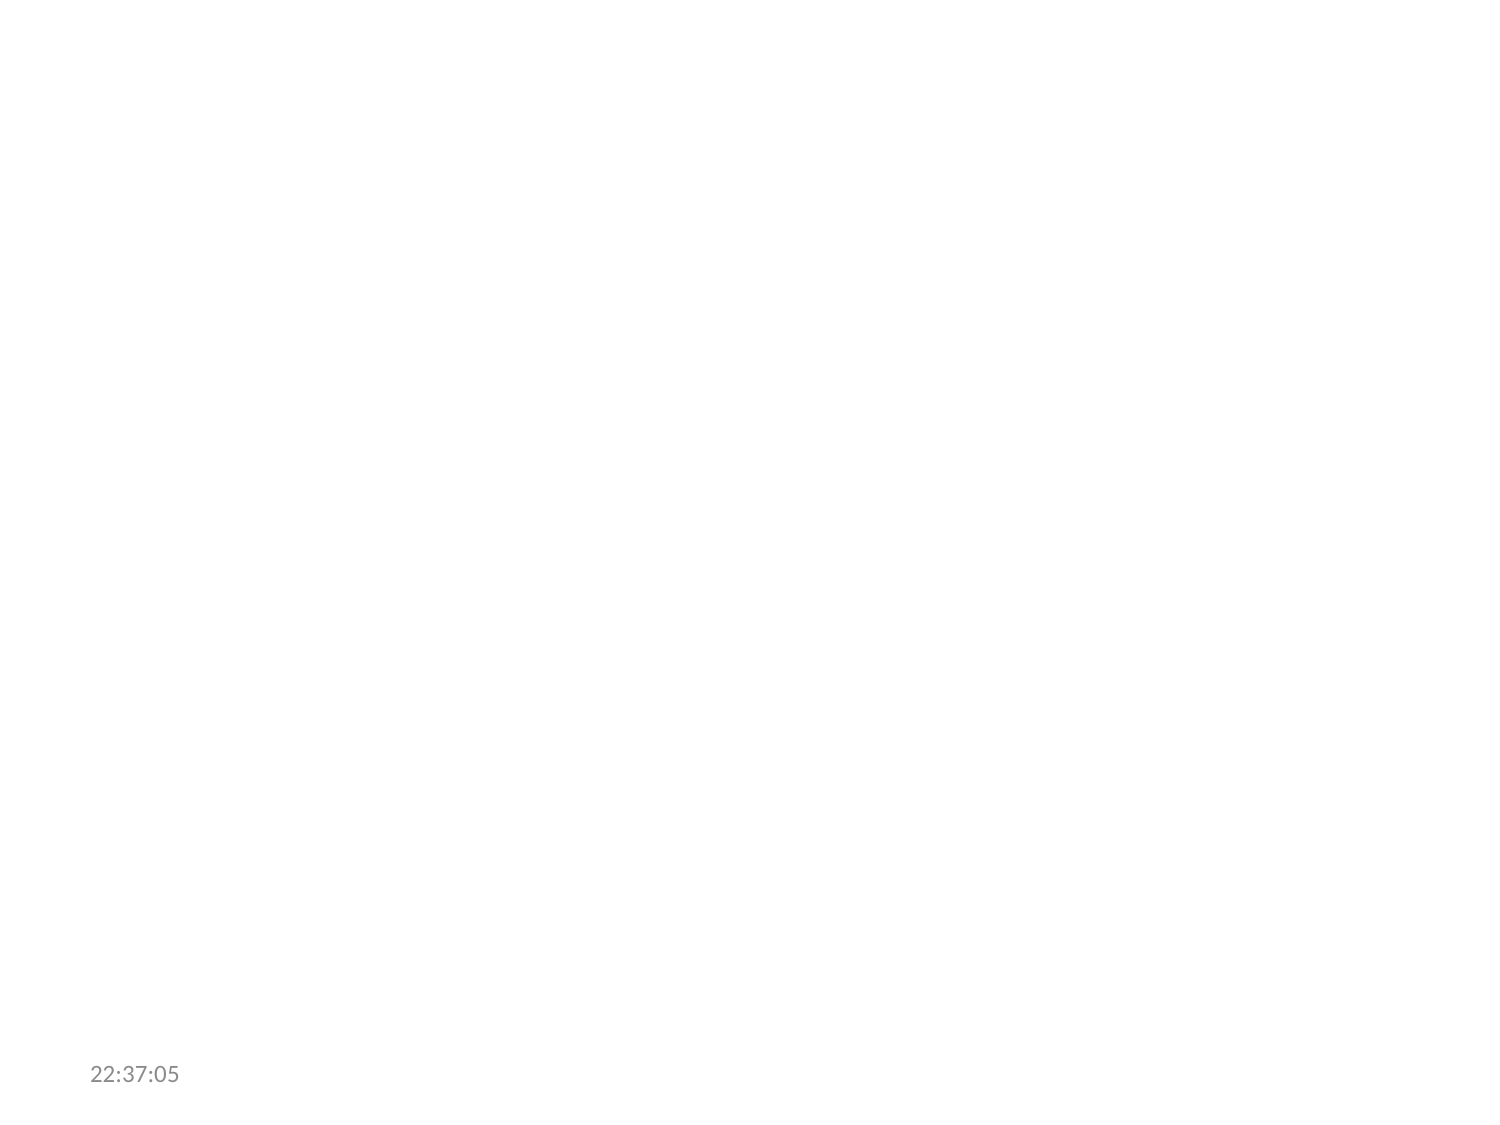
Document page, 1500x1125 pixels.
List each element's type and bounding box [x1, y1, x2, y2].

slide_number [75, 1042, 425, 1103]
